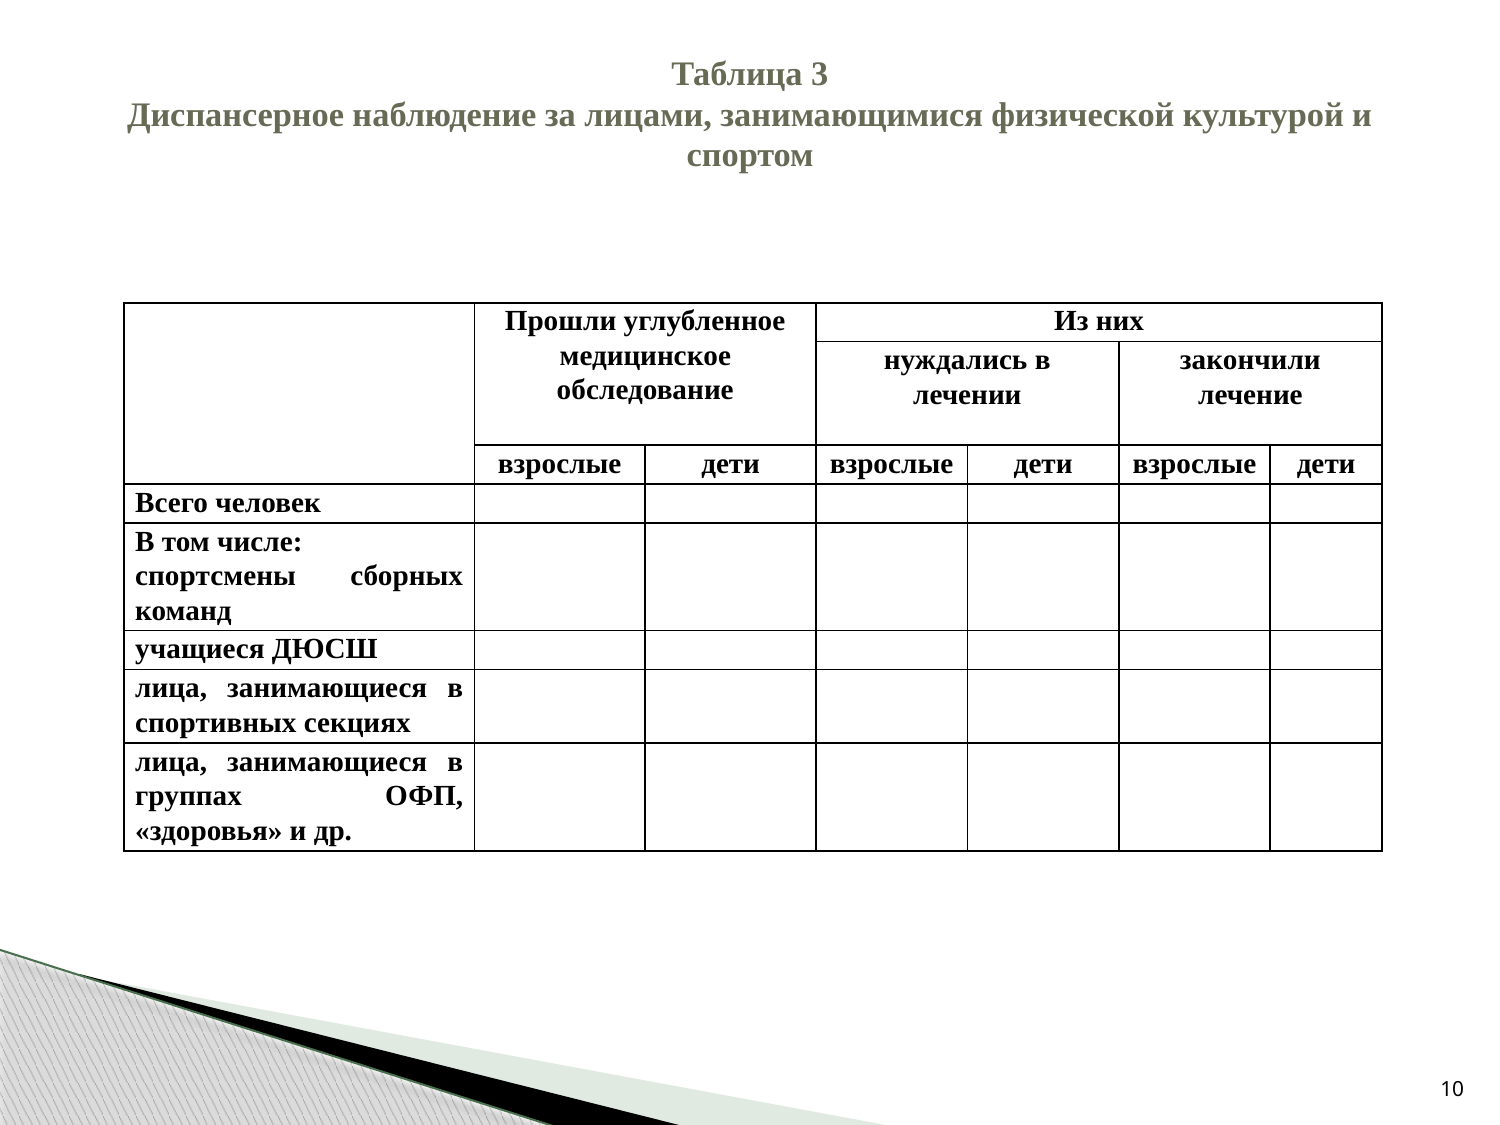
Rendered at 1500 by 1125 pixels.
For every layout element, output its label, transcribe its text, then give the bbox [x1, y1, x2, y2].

table_cell В том числе: спортсмены сборных команд [125, 524, 474, 630]
table_cell [646, 670, 815, 742]
table_cell взрослые [817, 446, 967, 483]
table_cell [1120, 524, 1269, 630]
table_cell дети [1271, 446, 1381, 483]
table_cell [475, 524, 644, 630]
table_cell учащиеся ДЮСШ [125, 631, 474, 669]
table_cell [817, 524, 967, 630]
table_cell дети [968, 446, 1118, 483]
table_cell [1120, 670, 1269, 742]
table_cell взрослые [475, 446, 644, 483]
table_cell [968, 485, 1118, 522]
table_cell лица, занимающиеся в группах ОФП, «здоровья» и др. [125, 744, 474, 850]
table_cell [1271, 524, 1381, 630]
table_cell [817, 744, 967, 850]
table_cell [968, 670, 1118, 742]
table_cell [968, 744, 1118, 850]
table_cell [475, 631, 644, 669]
table_cell закончили лечение [1120, 342, 1381, 444]
table_cell [1271, 744, 1381, 850]
table_cell [1271, 485, 1381, 522]
table_cell [1271, 631, 1381, 669]
table_cell [646, 485, 815, 522]
table_cell [817, 485, 967, 522]
table_cell [817, 670, 967, 742]
table_header [125, 304, 474, 483]
table_cell [475, 744, 644, 850]
table_cell Всего человек [125, 485, 474, 522]
table_cell [1120, 485, 1269, 522]
table_cell [646, 744, 815, 850]
table_cell [475, 485, 644, 522]
table_cell [817, 631, 967, 669]
table_cell взрослые [1120, 446, 1269, 483]
table_cell [1120, 631, 1269, 669]
table_cell [646, 524, 815, 630]
table_cell дети [646, 446, 815, 483]
table_cell [968, 524, 1118, 630]
table_cell [1120, 744, 1269, 850]
slide_number 10 [1418, 1051, 1479, 1112]
table_cell нуждались в лечении [817, 342, 1118, 444]
title Таблица 3 Диспансерное наблюдение за лицами, занимающимися физической культурой и спортом [75, 45, 1425, 233]
table_cell лица, занимающиеся в спортивных секциях [125, 670, 474, 742]
table_header Из них [817, 304, 1381, 341]
table_cell [968, 631, 1118, 669]
table_cell [475, 670, 644, 742]
table_header Прошли углубленное медицинское обследование [475, 304, 815, 444]
table_cell [1271, 670, 1381, 742]
table_cell [646, 631, 815, 669]
